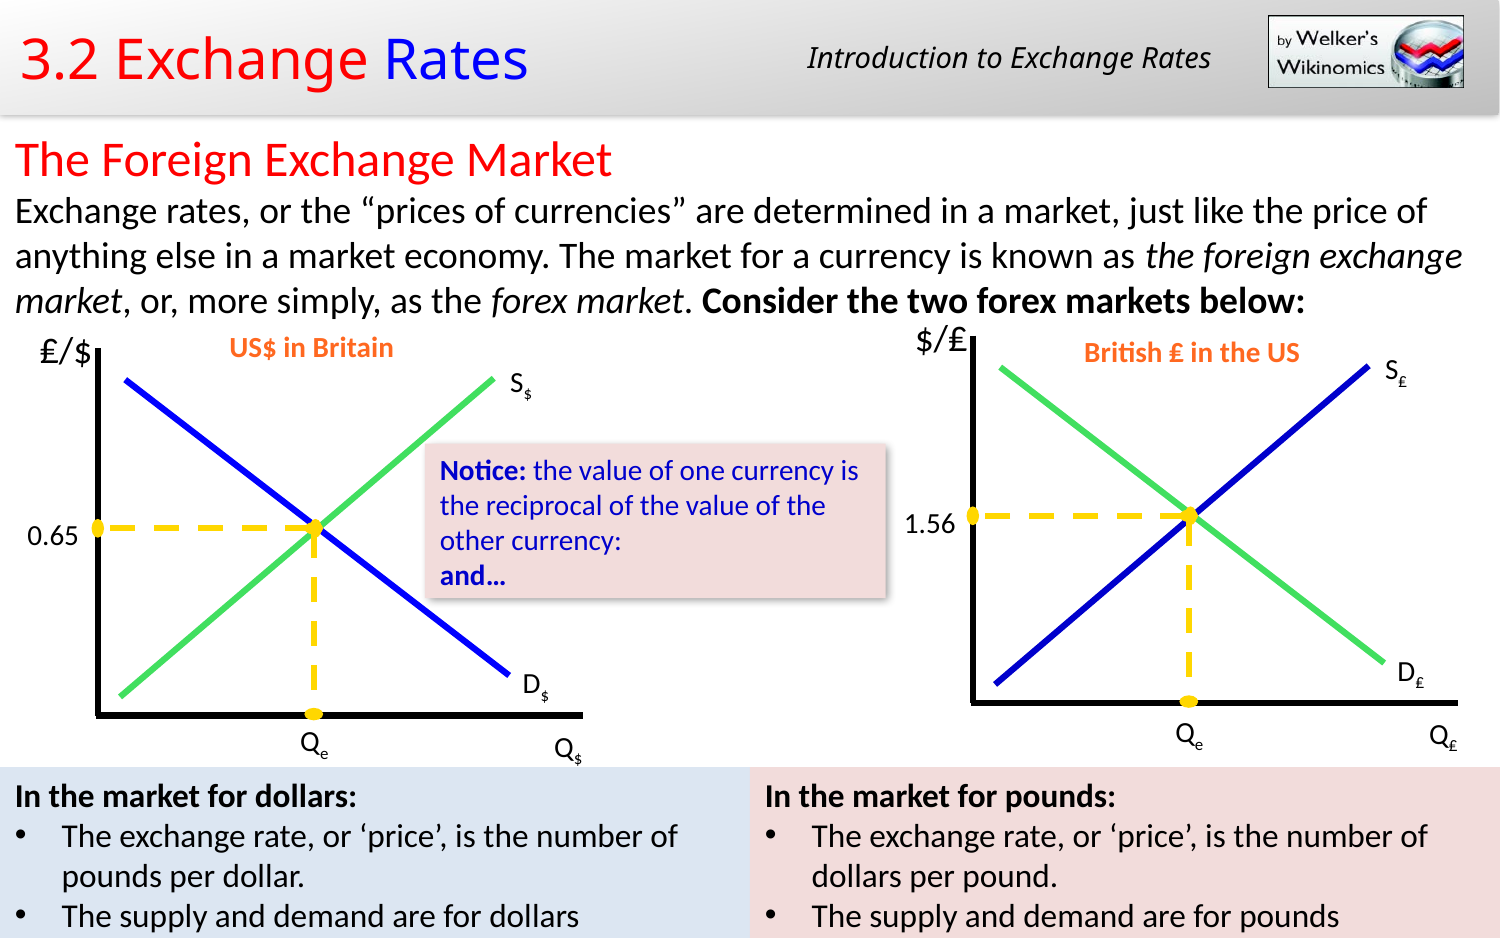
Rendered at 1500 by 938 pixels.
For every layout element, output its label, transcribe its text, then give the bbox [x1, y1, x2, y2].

text_box In the market for pounds: The exchange rate, or ‘price’, is the number of dollars per pound. The supply and demand are for pounds [749, 767, 1500, 938]
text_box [888, 305, 1488, 759]
text_box In the market for dollars: The exchange rate, or ‘price’, is the number of pounds per dollar. The supply and demand are for dollars [0, 767, 749, 938]
text_box Introduction to Exchange Rates [750, 32, 1270, 81]
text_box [12, 318, 613, 772]
text_box The Foreign Exchange Market Exchange rates, or the “prices of currencies” are determined in a market, just like the price of anything else in a market economy. The market for a currency is known as the foreign exchange market, or, more simply, as the forex market. Consider the two forex markets below: [0, 118, 1500, 329]
picture [1268, 15, 1464, 88]
